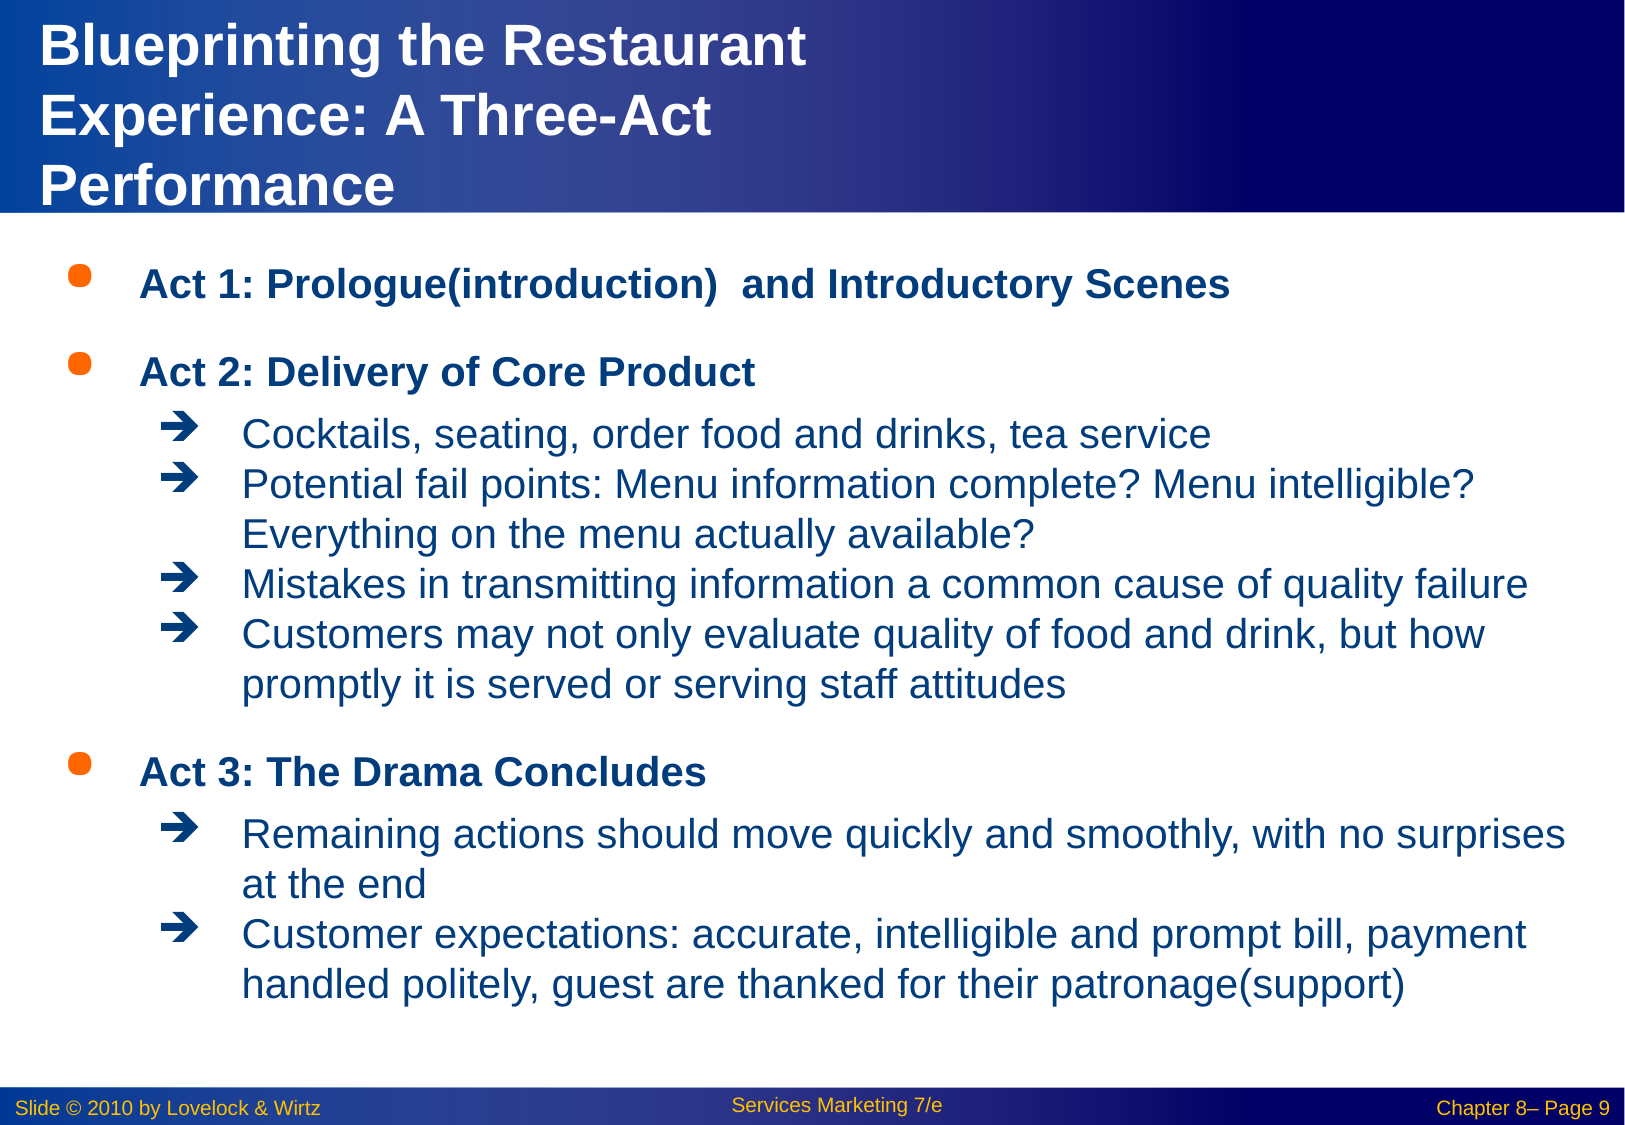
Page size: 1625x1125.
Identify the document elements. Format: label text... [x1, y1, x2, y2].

list Act 1: Prologue(introduction) and Introductory Scenes Act 2: Delivery of Core Product Cocktails, seating, order food and drinks, tea service Potential fail points: Menu information complete? Menu intelligible? Everything on the menu actually available? Mistakes in transmitting information a common cause of quality failure Customers may not only evaluate quality of food and drink, but how promptly it is served or serving staff attitudes Act 3: The Drama Concludes Remaining actions should move quickly and smoothly, with no surprises at the end Customer expectations: accurate, intelligible and prompt bill, payment handled politely, guest are thanked for their patronage(support) [49, 249, 1588, 1038]
title Blueprinting the Restaurant Experience: A Three-Act Performance [24, 24, 1088, 201]
